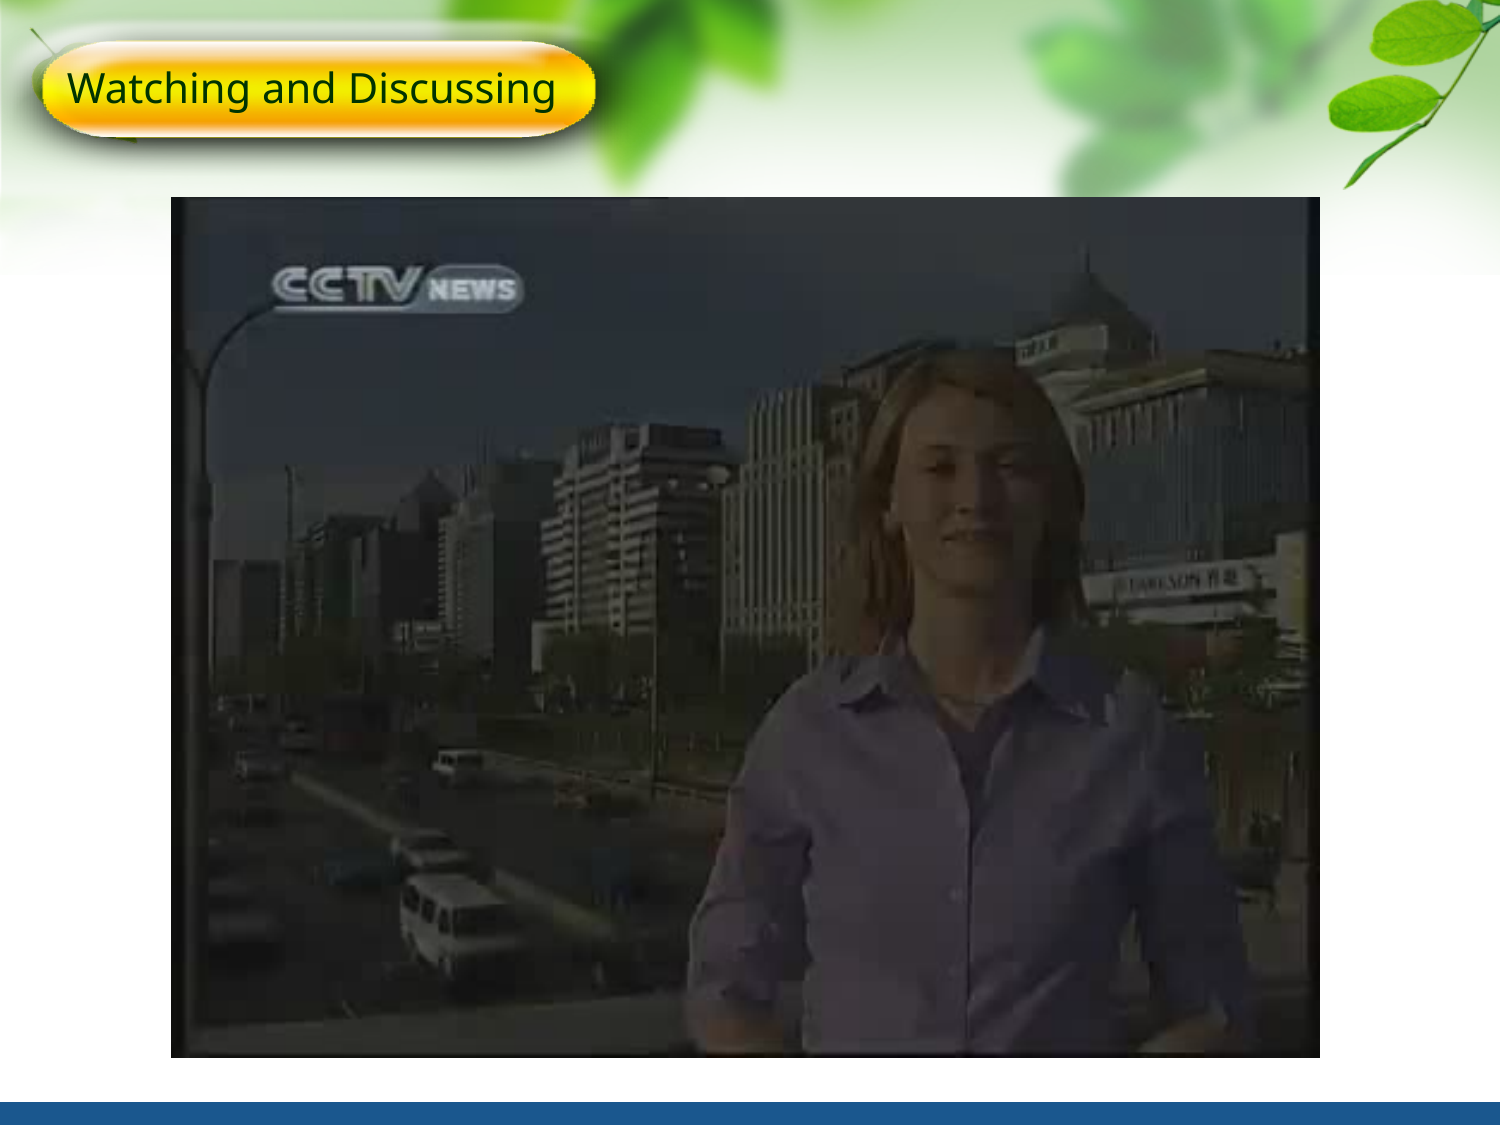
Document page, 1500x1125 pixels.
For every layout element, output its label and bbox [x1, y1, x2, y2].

picture [0, 0, 1500, 275]
text_box [170, 196, 1322, 1059]
